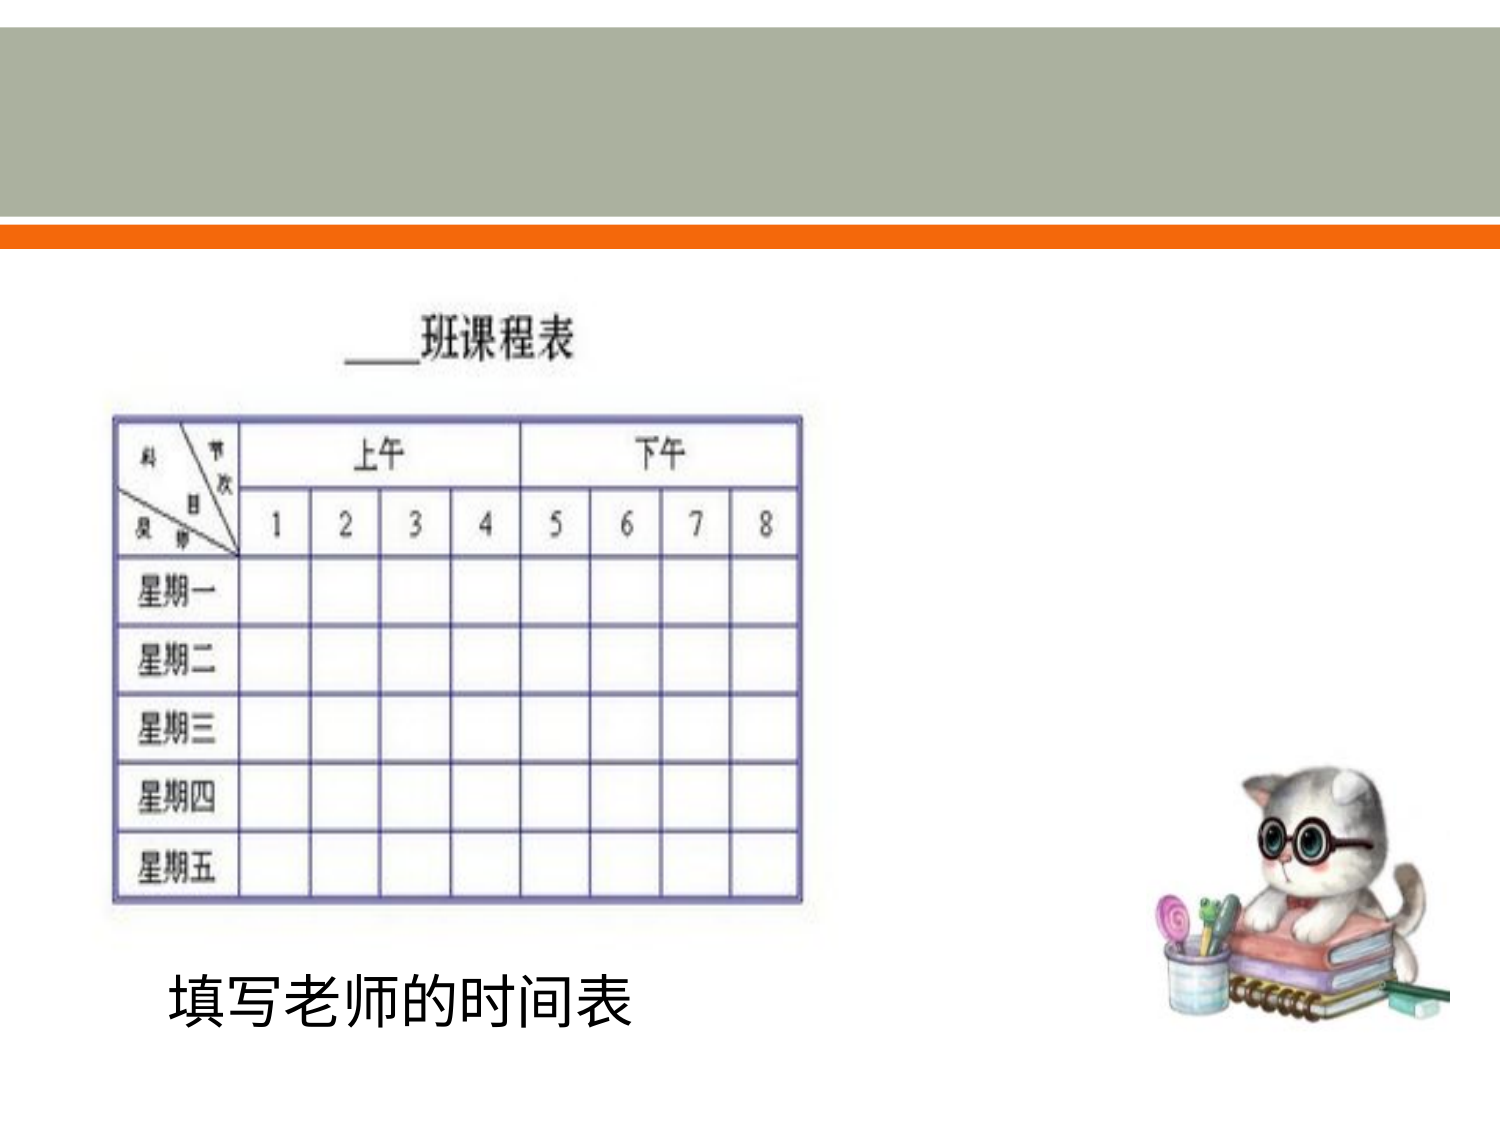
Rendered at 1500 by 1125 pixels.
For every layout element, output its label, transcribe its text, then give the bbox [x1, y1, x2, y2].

picture [1145, 656, 1450, 1094]
text_box 填写老师的时间表 [152, 1010, 776, 1043]
picture [57, 254, 872, 999]
